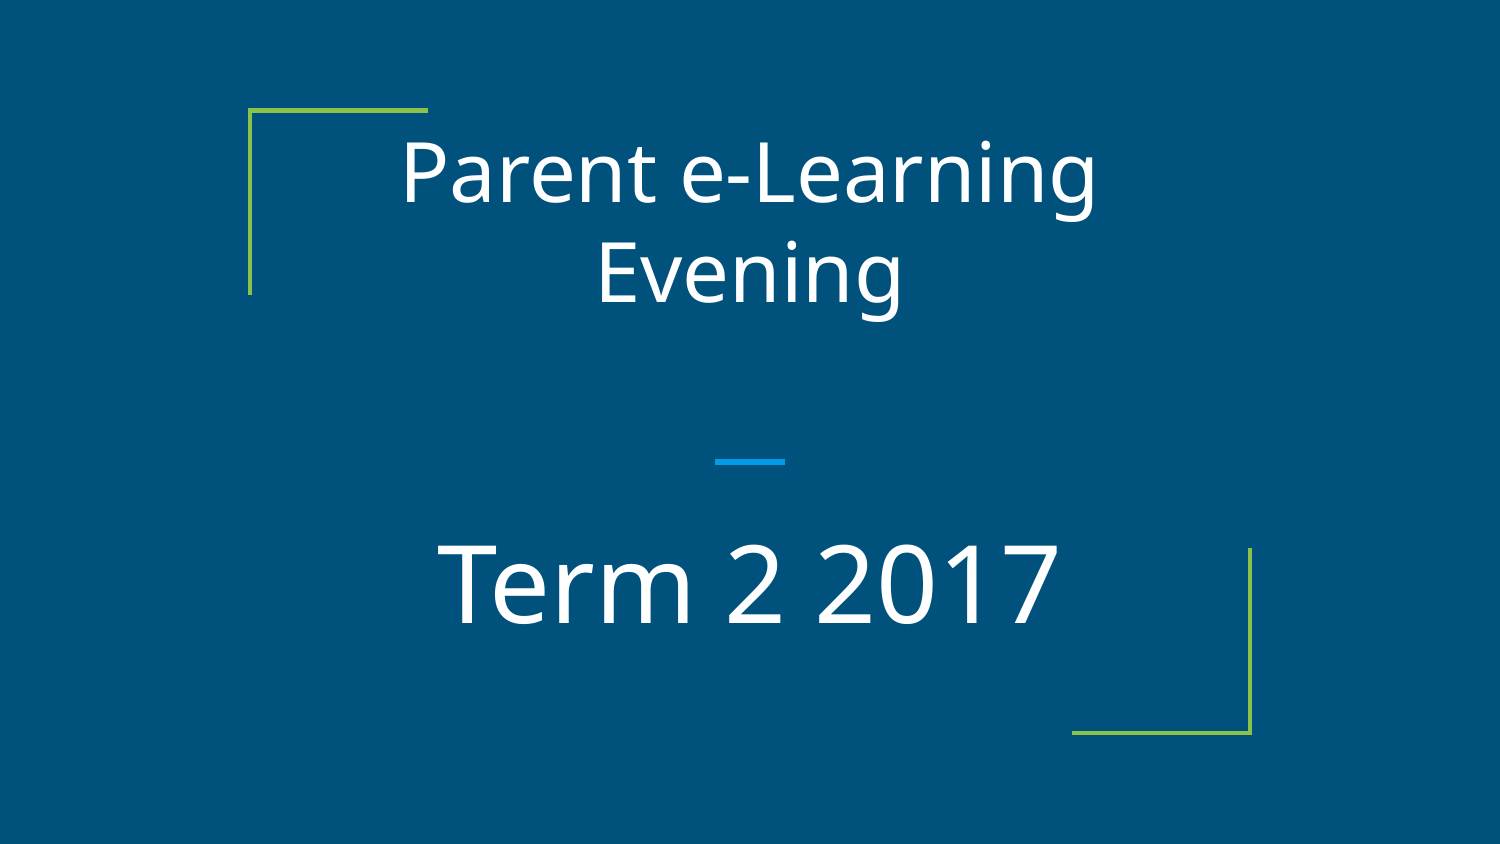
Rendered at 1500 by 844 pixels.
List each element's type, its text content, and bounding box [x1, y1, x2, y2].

picture [1005, 157, 1041, 195]
picture [932, 157, 968, 195]
picture [847, 157, 882, 195]
picture [583, 157, 619, 195]
picture [504, 157, 528, 195]
picture [629, 148, 654, 195]
picture [1053, 157, 1092, 195]
picture [982, 141, 989, 149]
picture [801, 157, 838, 195]
subtitle Term 2 2017 [275, 500, 1225, 650]
picture [684, 157, 721, 195]
picture [761, 143, 767, 195]
picture [983, 158, 989, 195]
title Parent e-Learning Evening [275, 195, 1225, 435]
picture [729, 177, 748, 182]
picture [408, 143, 445, 195]
picture [534, 157, 571, 195]
picture [453, 157, 488, 195]
picture [897, 157, 921, 195]
